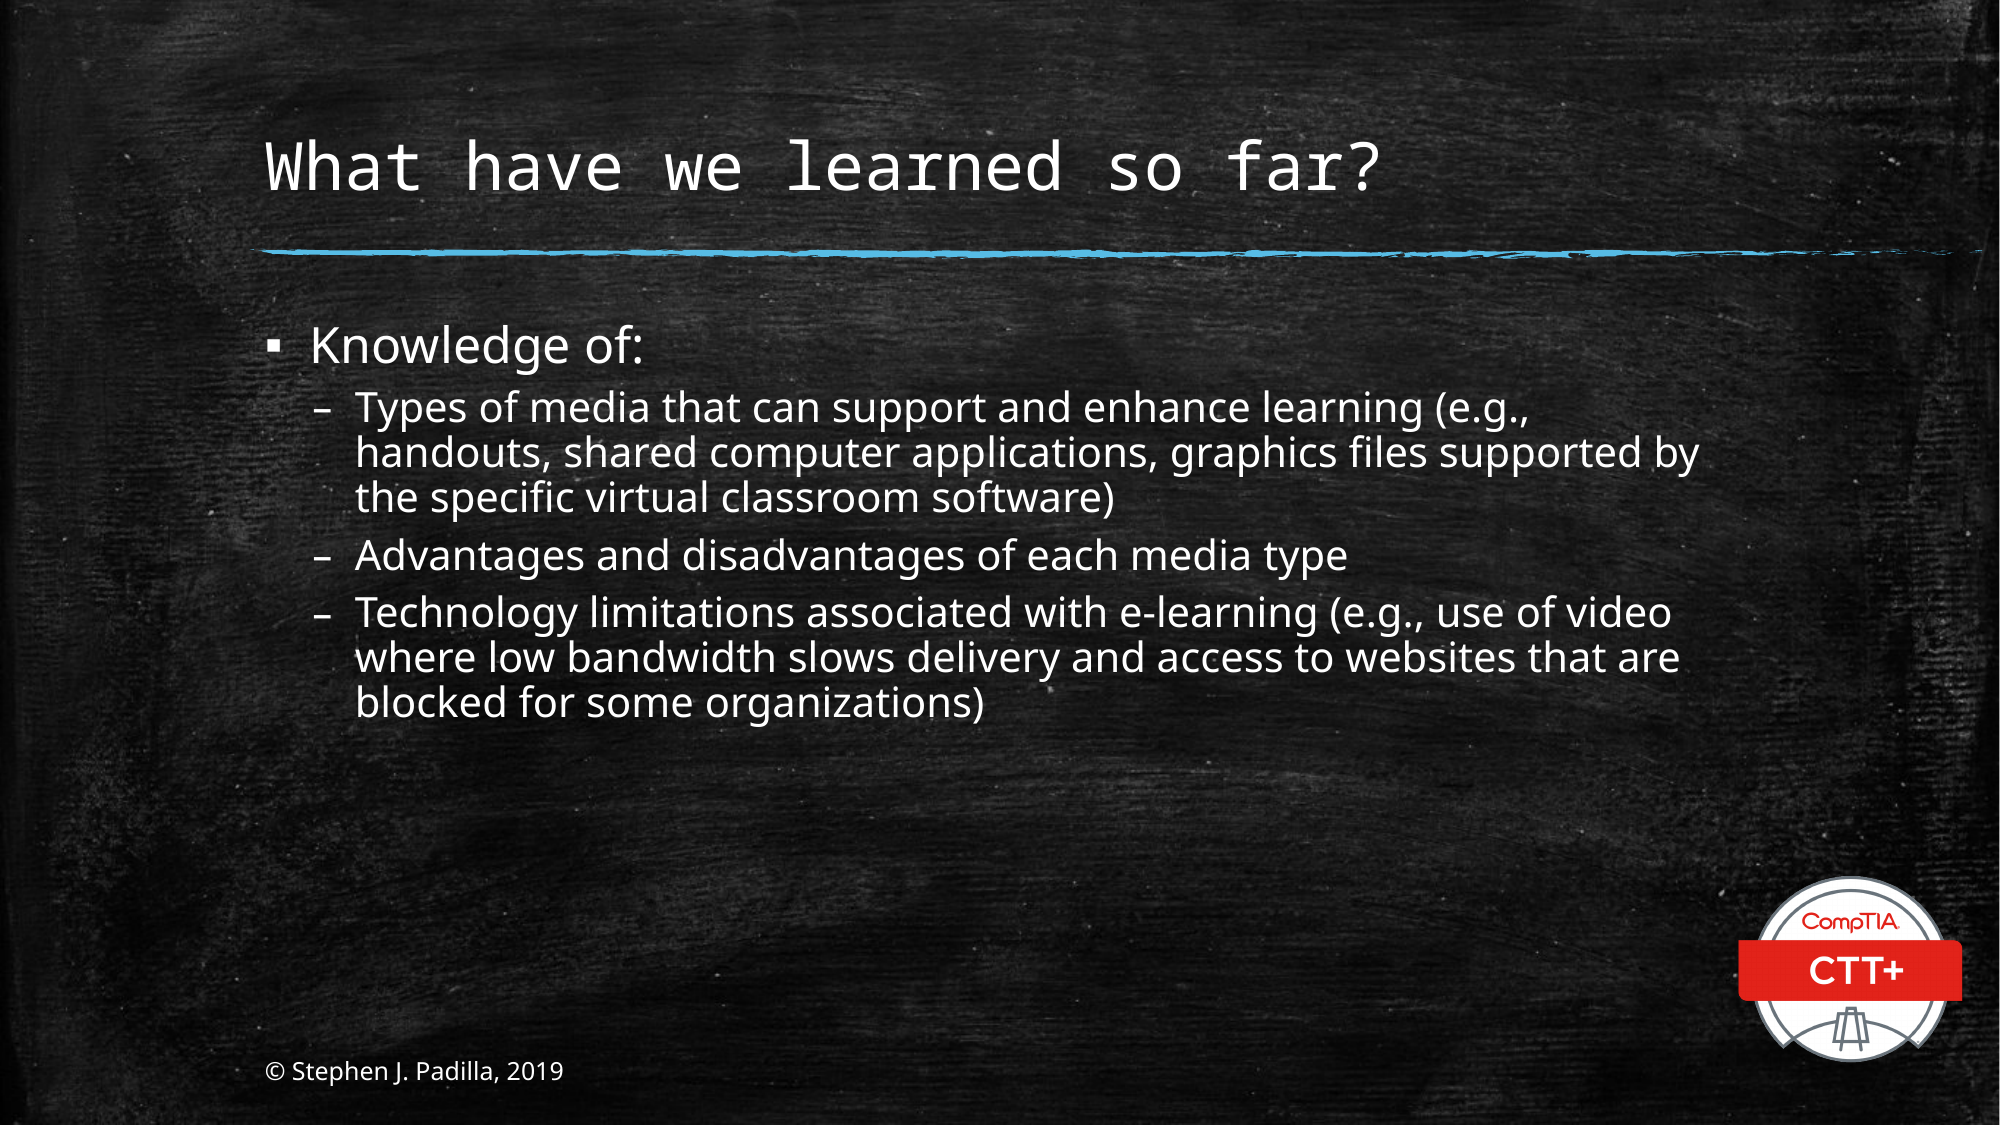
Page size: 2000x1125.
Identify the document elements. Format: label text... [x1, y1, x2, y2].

title What have we learned so far? [249, 45, 1750, 213]
picture [1699, 824, 2000, 1125]
footer © Stephen J. Padilla, 2019 [249, 1050, 1288, 1096]
list Knowledge of: Types of media that can support and enhance learning (e.g., handouts, shared computer applications, graphics files supported by the specific virtual classroom software) Advantages and disadvantages of each media type Technology limitations associated with e-learning (e.g., use of video where low bandwidth slows delivery and access to websites that are blocked for some organizations) [249, 312, 1750, 1013]
